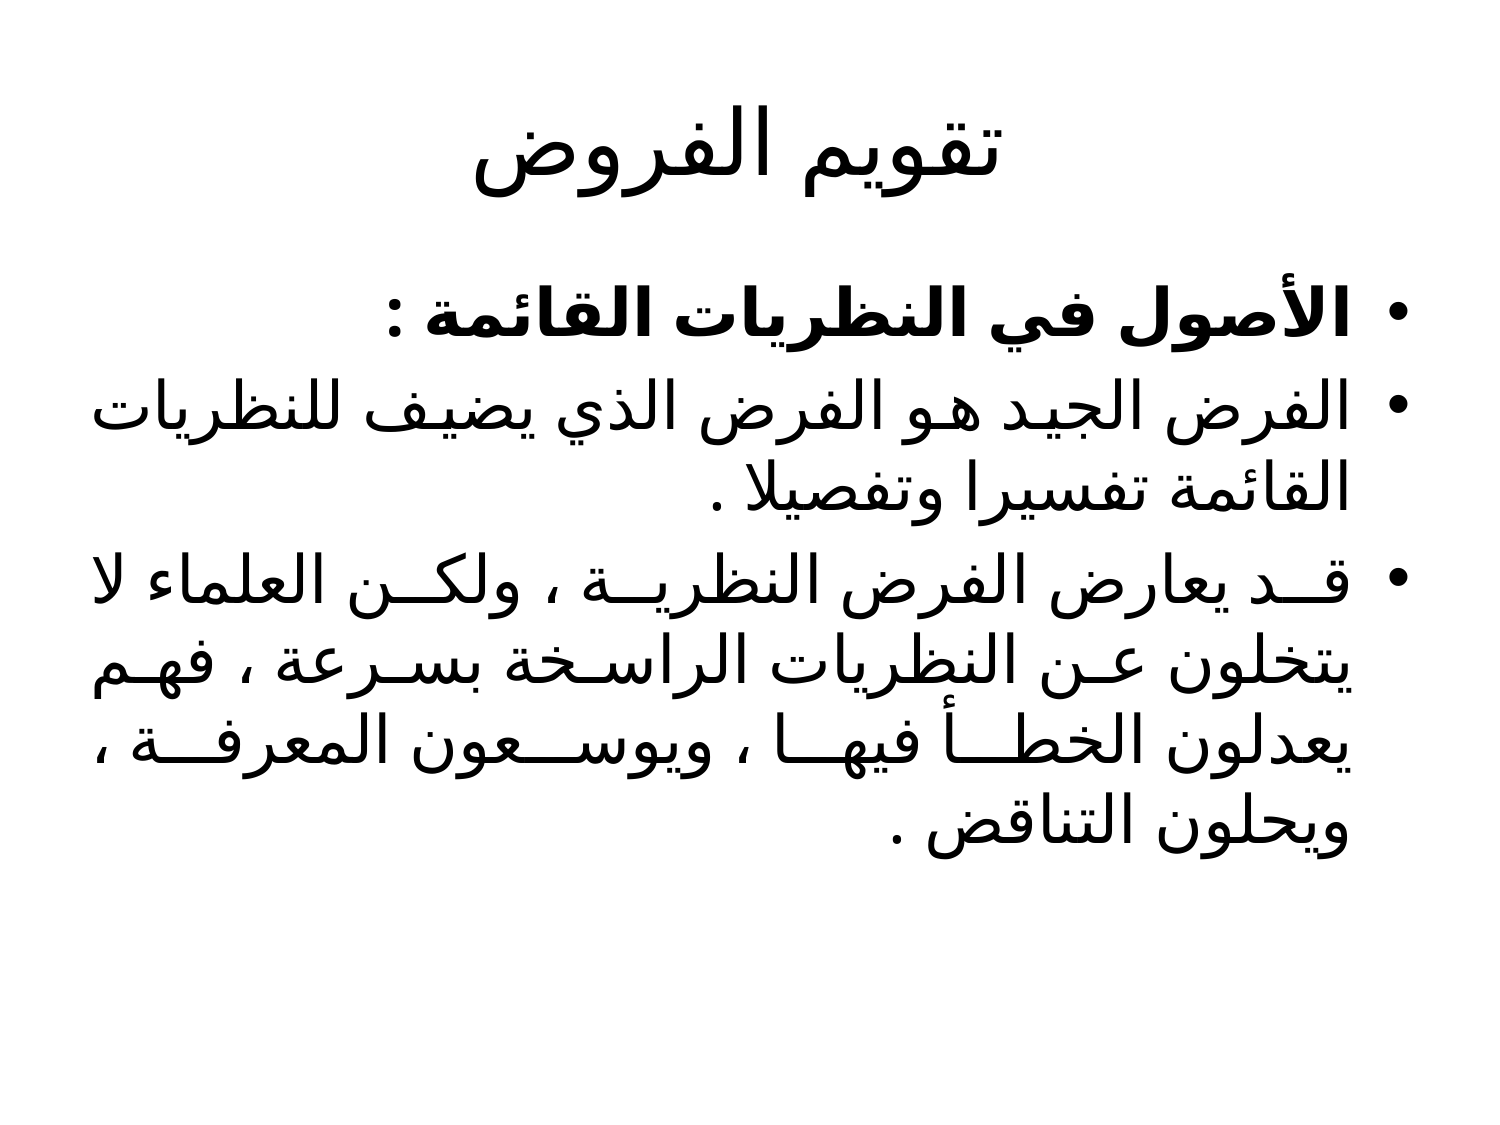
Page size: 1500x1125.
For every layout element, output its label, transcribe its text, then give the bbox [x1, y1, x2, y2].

list الأصول في النظريات القائمة : الفرض الجيد هو الفرض الذي يضيف للنظريات القائمة تفسيرا وتفصيلا . قد يعارض الفرض النظرية ، ولكن العلماء لا يتخلون عن النظريات الراسخة بسرعة ، فهم يعدلون الخطأ فيها ، ويوسعون المعرفة ، ويحلون التناقض . [75, 262, 1425, 1005]
title تقويم الفروض [75, 45, 1425, 233]
